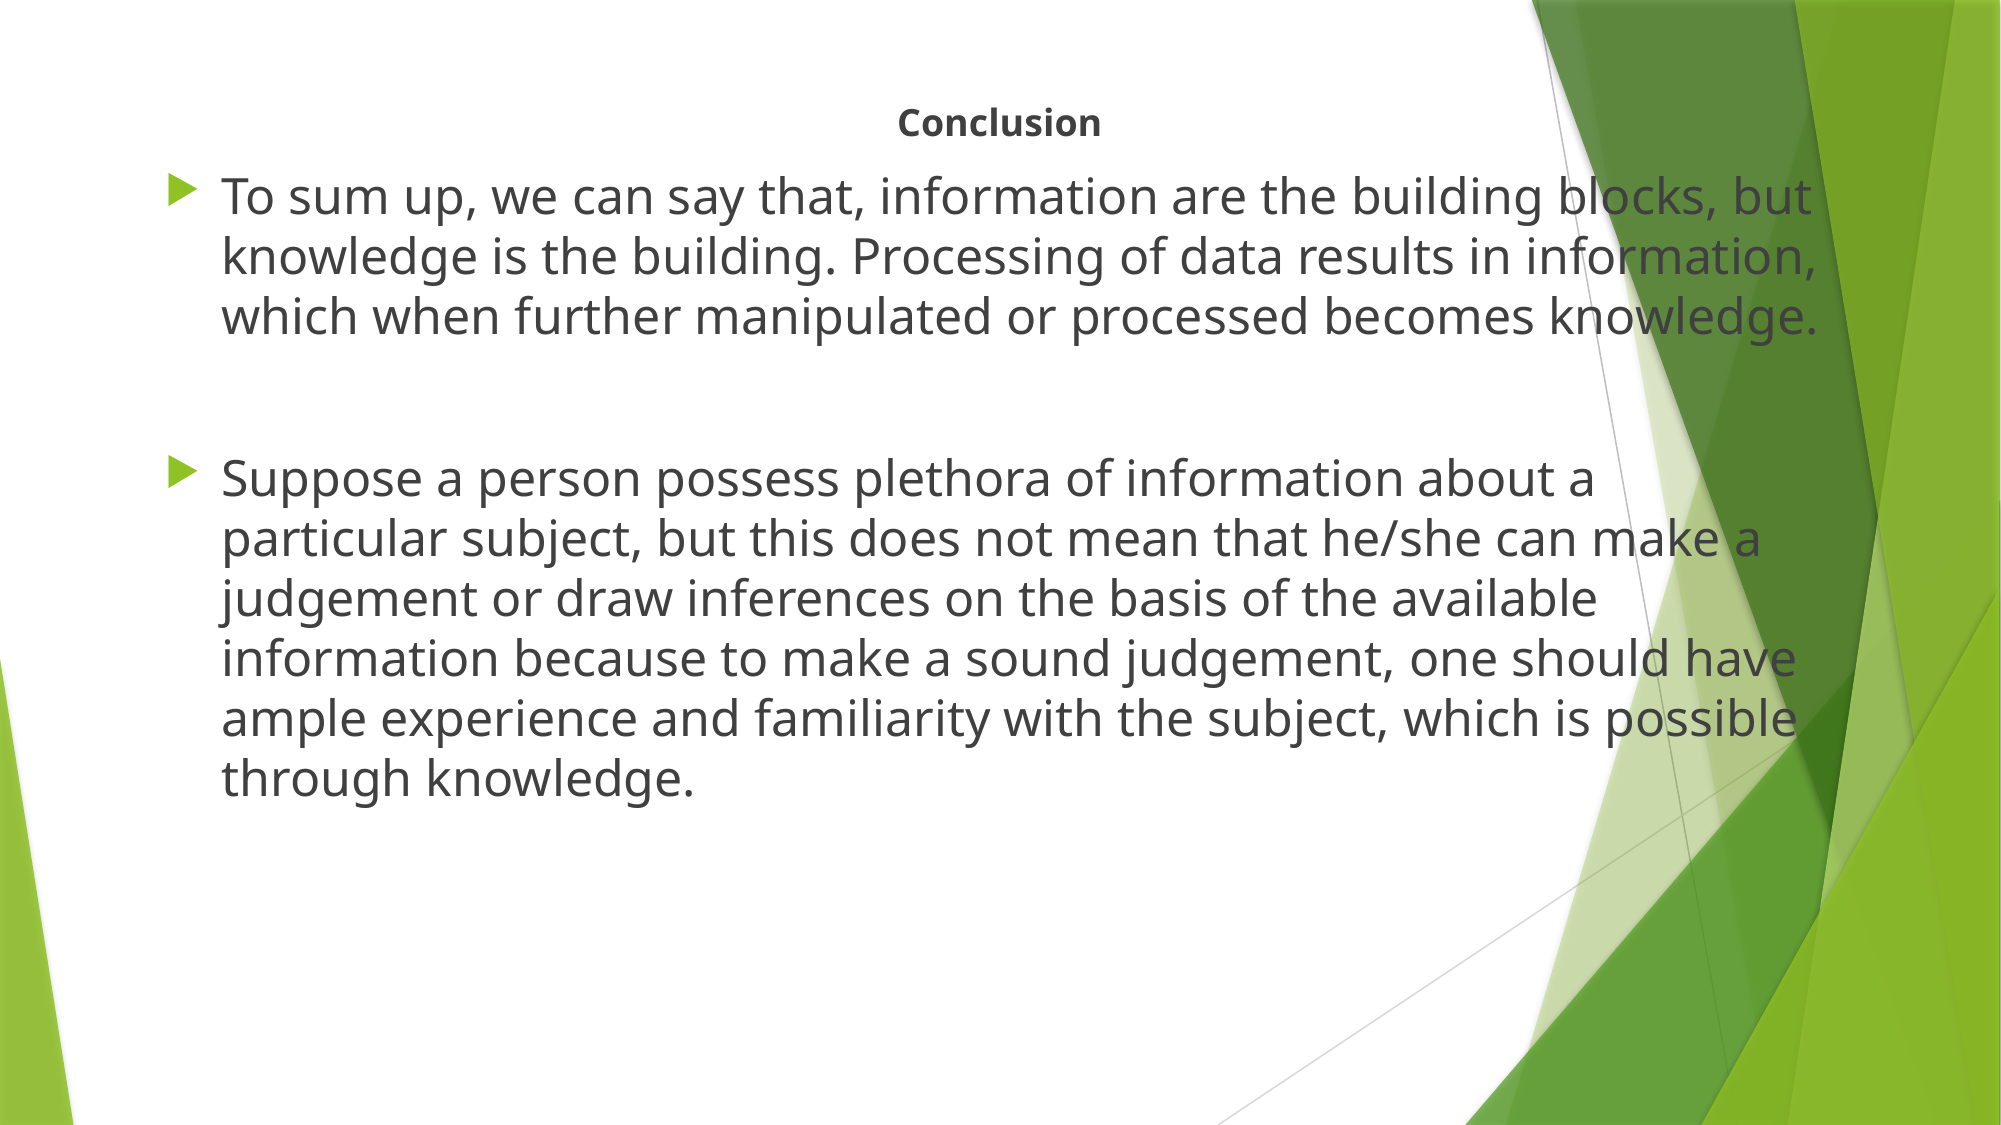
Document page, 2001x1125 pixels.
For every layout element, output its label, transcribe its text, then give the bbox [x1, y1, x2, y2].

list Conclusion To sum up, we can say that, information are the building blocks, but knowledge is the building. Processing of data results in information, which when further manipulated or processed becomes knowledge. Suppose a person possess plethora of information about a particular subject, but this does not mean that he/she can make a judgement or draw inferences on the basis of the available information because to make a sound judgement, one should have ample experience and familiarity with the subject, which is possible through knowledge. [149, 91, 1850, 1057]
